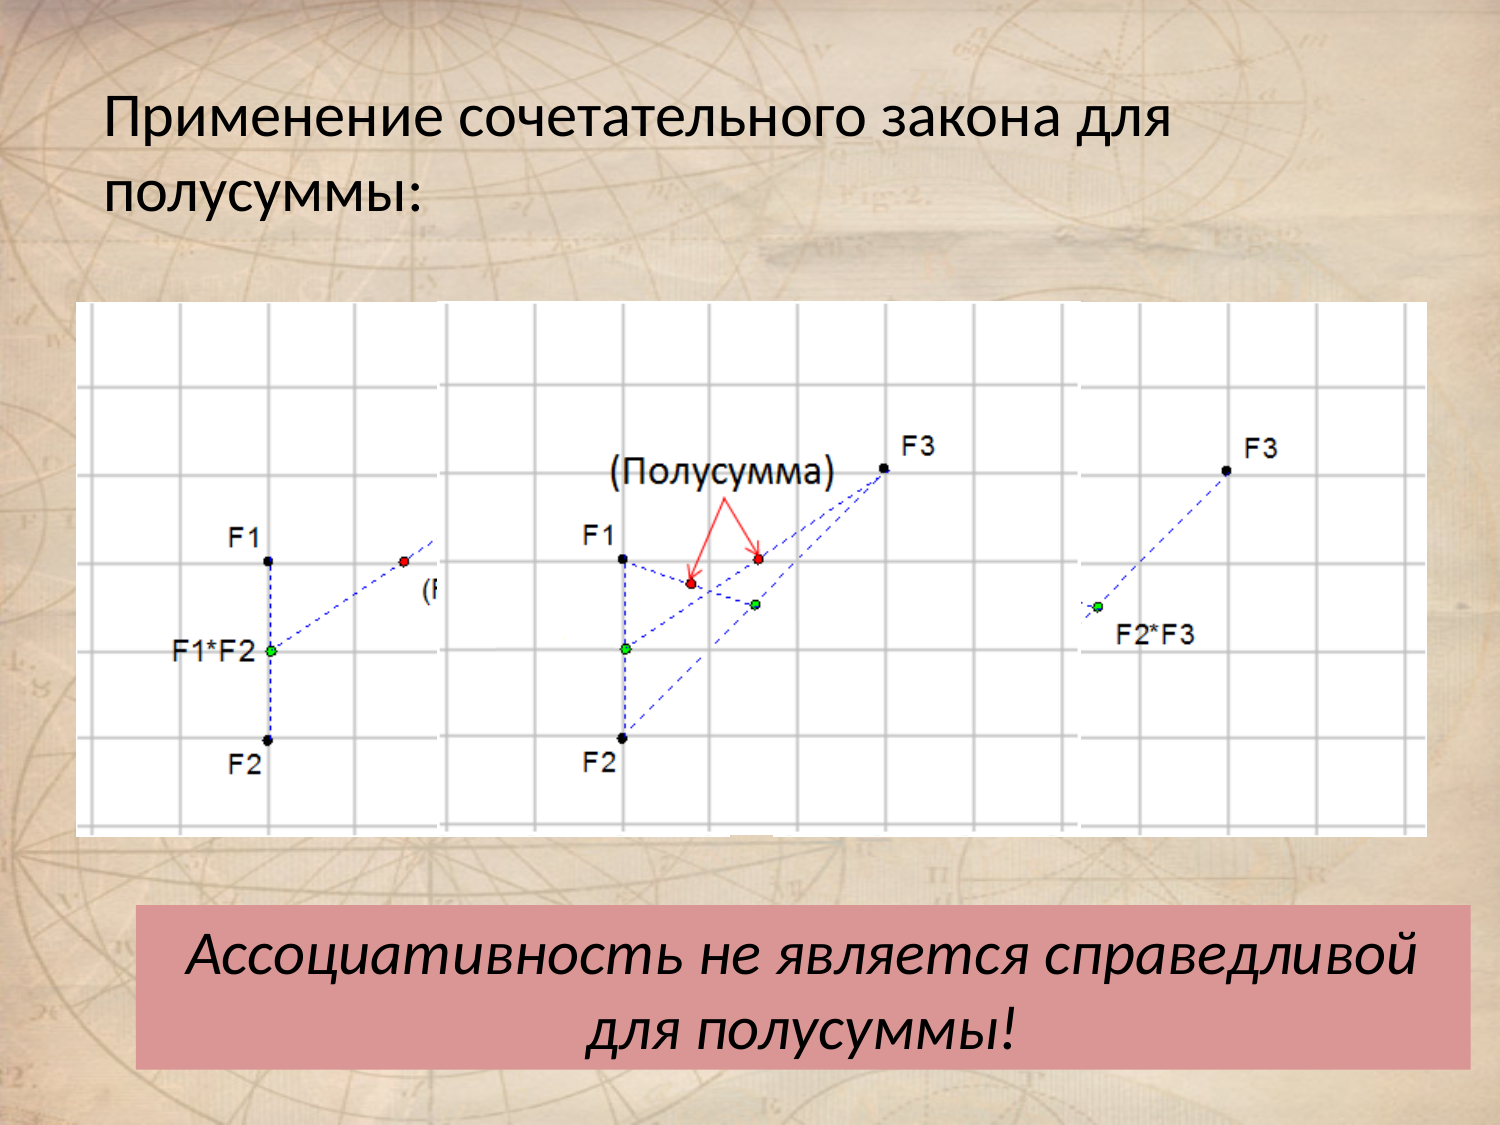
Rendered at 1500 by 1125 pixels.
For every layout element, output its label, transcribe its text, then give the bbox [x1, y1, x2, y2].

text_box Ассоциативность не является справедливой для полусуммы! [135, 905, 1471, 1070]
text_box Применение сочетательного закона для полусуммы: [88, 66, 1400, 231]
picture [76, 301, 1427, 838]
